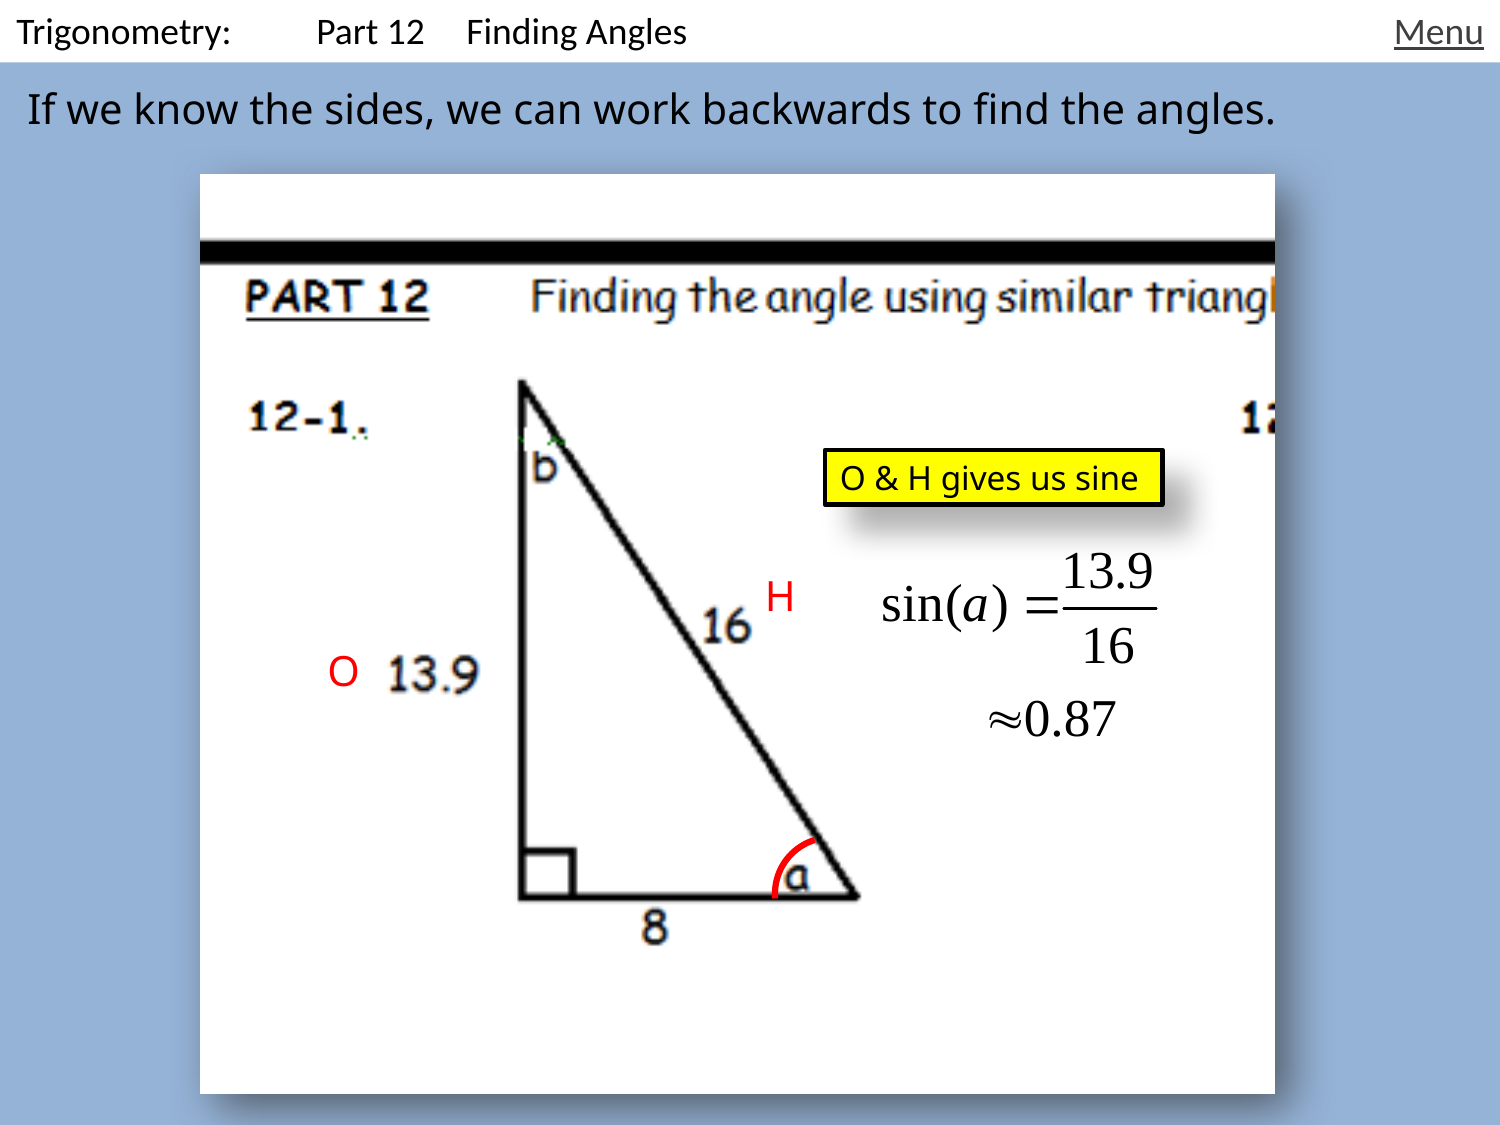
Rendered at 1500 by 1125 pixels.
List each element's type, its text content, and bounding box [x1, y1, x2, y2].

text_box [974, 687, 1126, 750]
picture [199, 174, 1276, 1094]
text_box Menu [1379, 0, 1500, 60]
text_box Trigonometry: Part 12 Finding Angles [1, 0, 703, 60]
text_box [874, 537, 1168, 676]
text_box [0, 0, 1500, 64]
text_box If we know the sides, we can work backwards to find the angles. [12, 75, 1463, 140]
